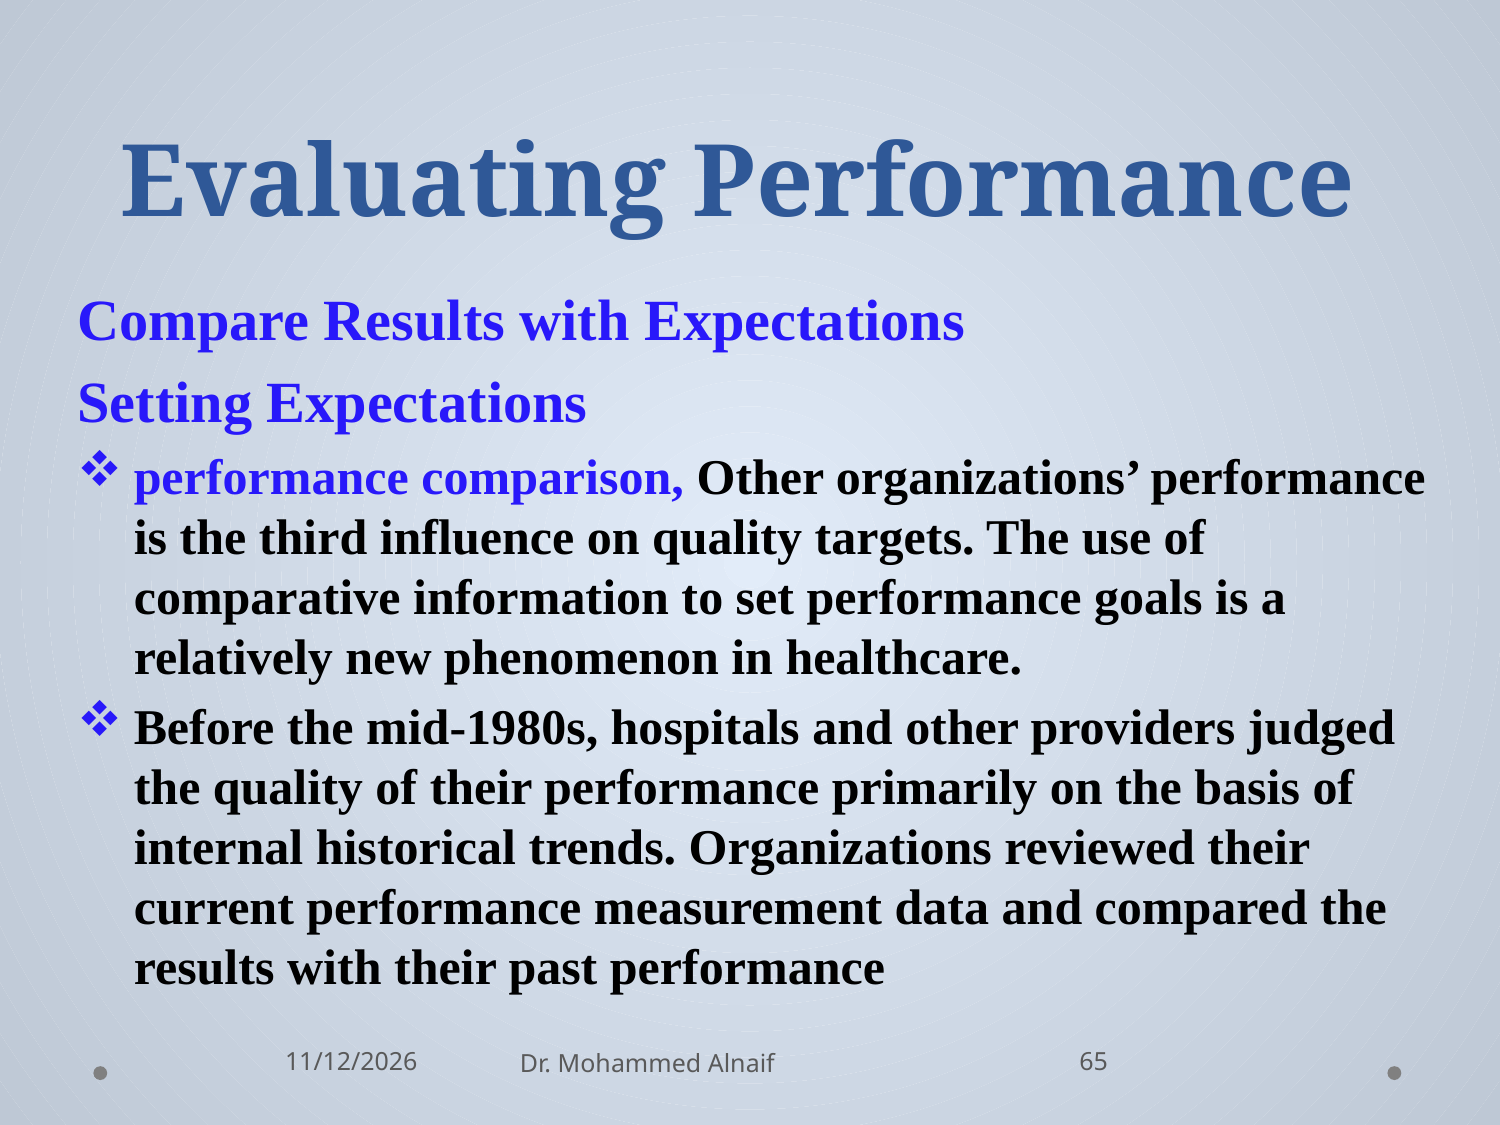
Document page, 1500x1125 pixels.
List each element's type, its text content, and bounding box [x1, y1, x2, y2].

subtitle Compare Results with Expectations Setting Expectations performance comparison, Other organizations’ performance is the third influence on quality targets. The use of comparative information to set performance goals is a relatively new phenomenon in healthcare. Before the mid-1980s, hospitals and other providers judged the quality of their performance primarily on the basis of internal historical trends. Organizations reviewed their current performance measurement data and compared the results with their past performance [62, 275, 1450, 1013]
footer Dr. Mohammed Alnaif [512, 1025, 988, 1100]
title Evaluating Performance [100, 78, 1376, 244]
slide_number 65 [1074, 1025, 1425, 1100]
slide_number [75, 1025, 425, 1100]
